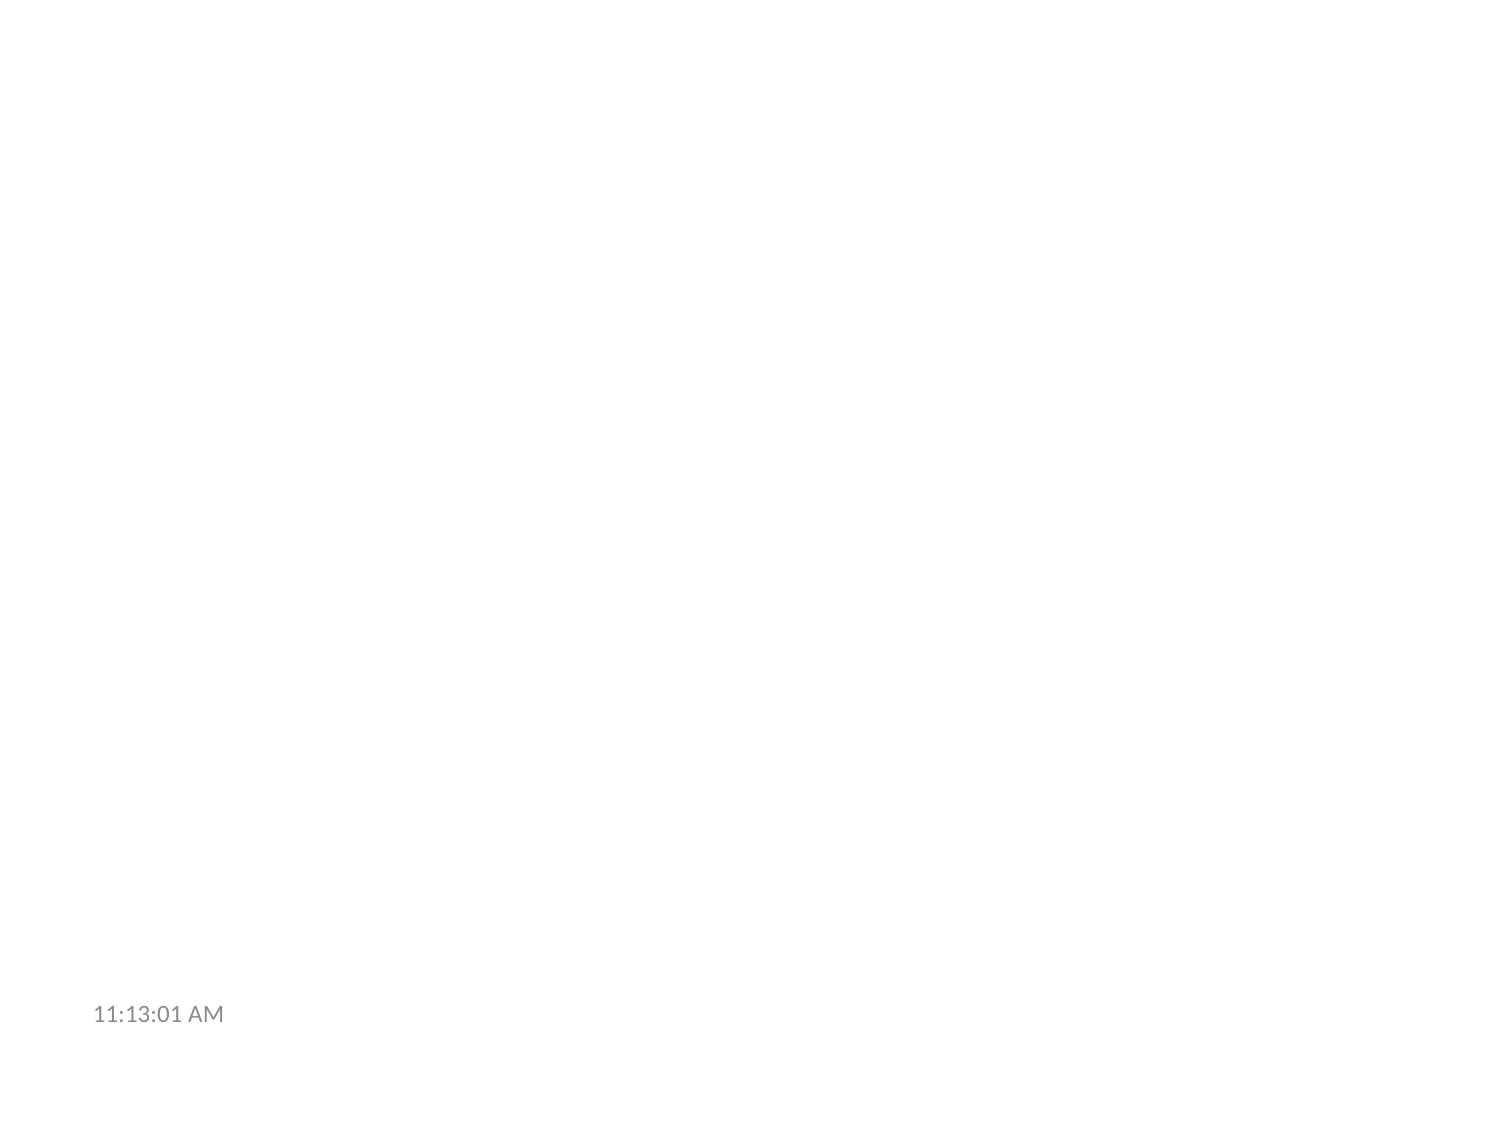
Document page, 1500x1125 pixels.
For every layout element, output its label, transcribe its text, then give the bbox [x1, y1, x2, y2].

text_box 3:35:09 PM [77, 982, 428, 1043]
